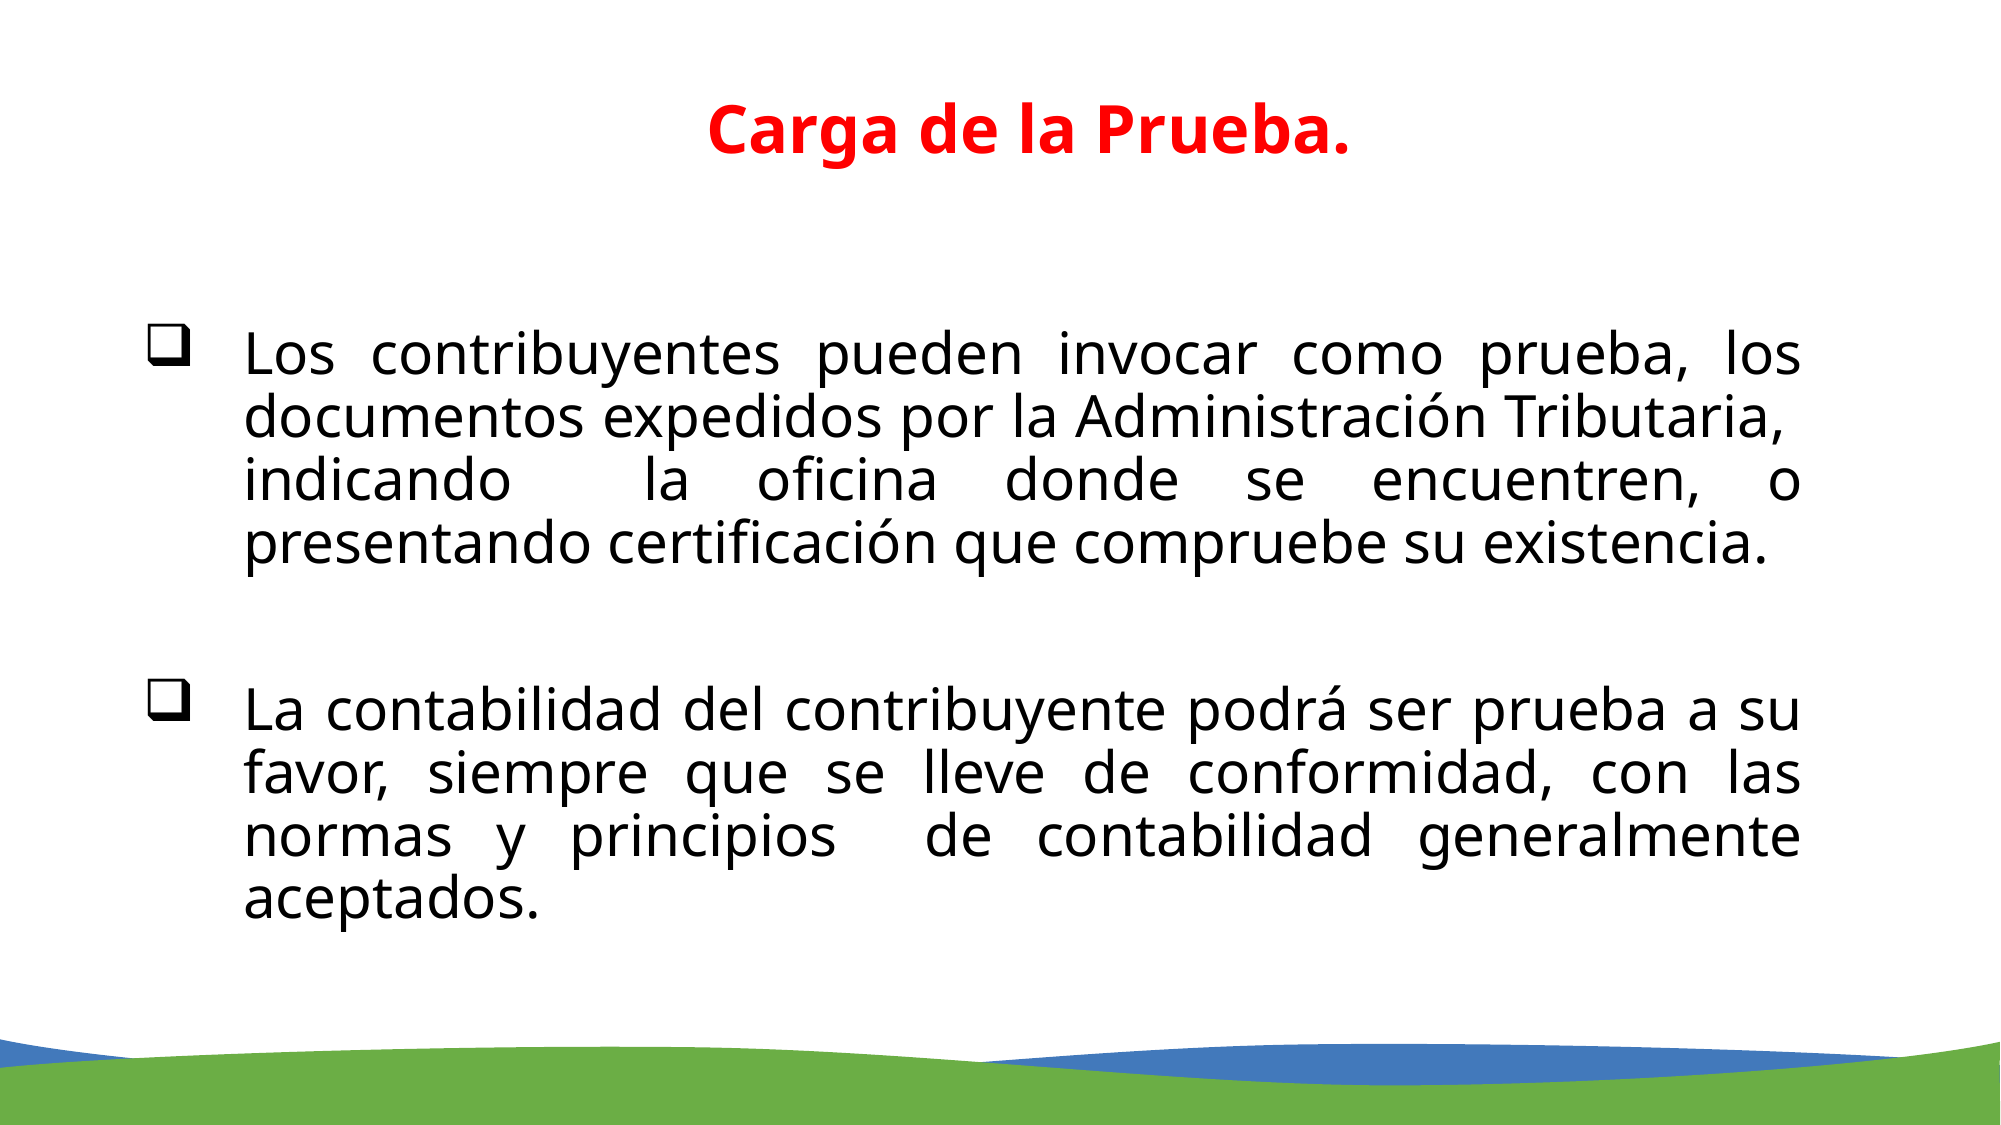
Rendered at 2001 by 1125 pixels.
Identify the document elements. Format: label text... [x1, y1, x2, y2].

title Carga de la Prueba. [446, 55, 1613, 210]
text_box Los contribuyentes pueden invocar como prueba, los documentos expedidos por la Administración Tributaria, indicando la oficina donde se encuentren, o presentando certificación que compruebe su existencia. La contabilidad del contribuyente podrá ser prueba a su favor, siempre que se lleve de conformidad, con las normas y principios de contabilidad generalmente aceptados. [128, 243, 1818, 975]
